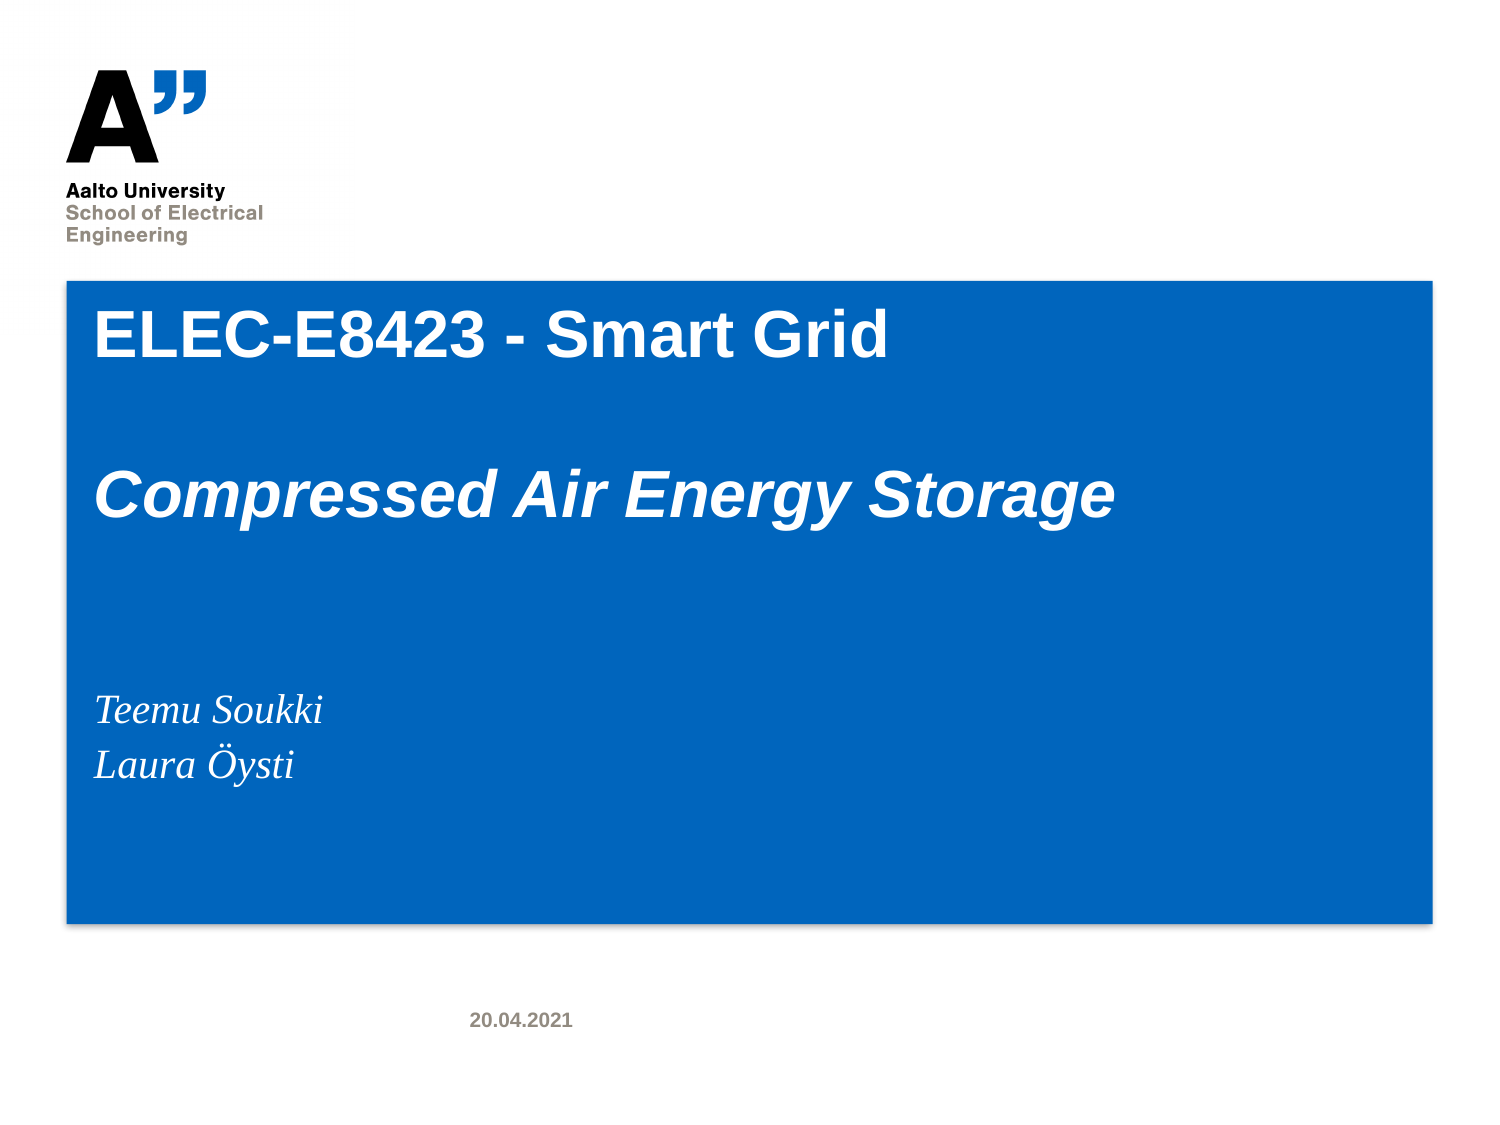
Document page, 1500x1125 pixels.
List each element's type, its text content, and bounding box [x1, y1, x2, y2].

title ELEC-E8423 - Smart Grid Compressed Air Energy Storage [93, 290, 1370, 687]
picture [0, 0, 355, 335]
list 20.04.2021 [469, 1006, 732, 1046]
subtitle Teemu Soukki Laura Öysti [93, 686, 1125, 904]
